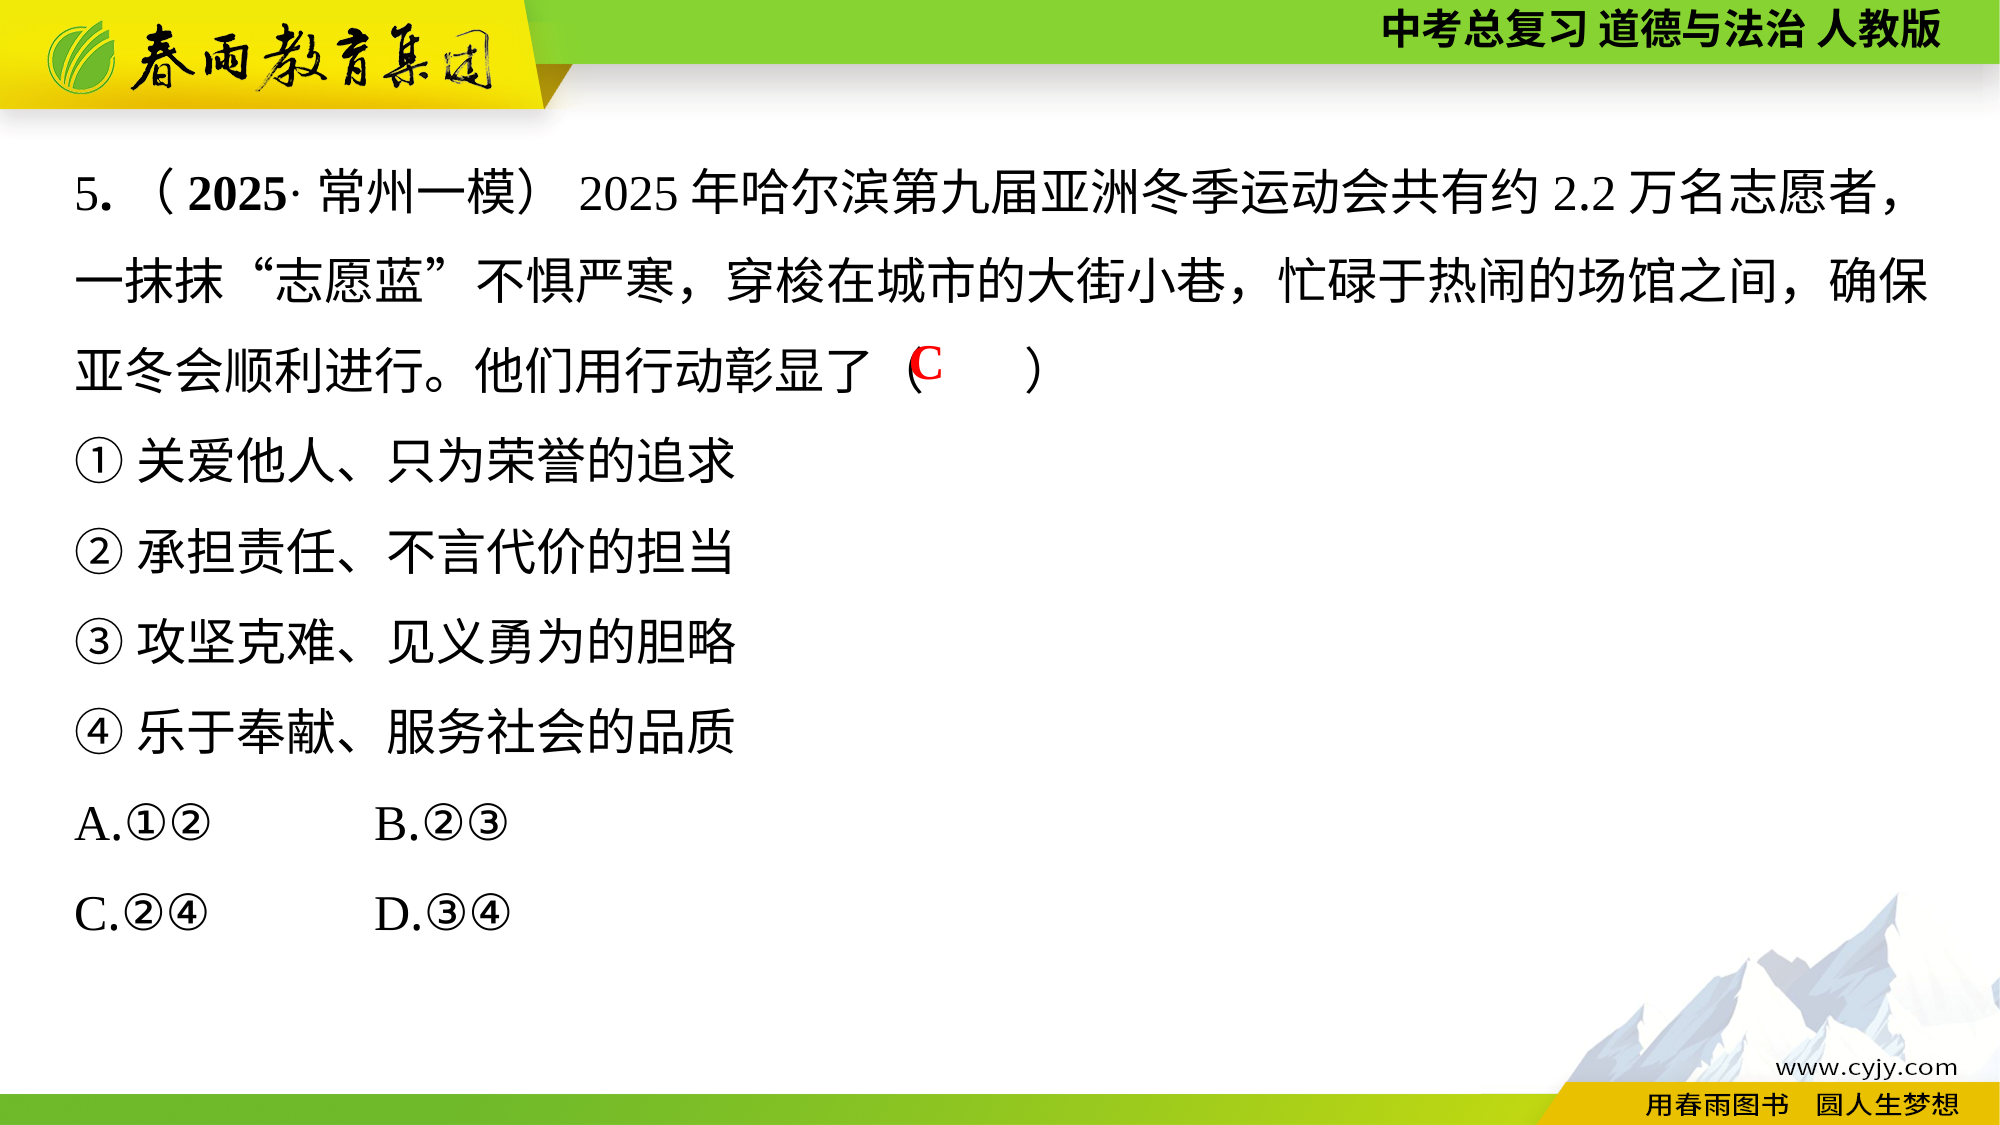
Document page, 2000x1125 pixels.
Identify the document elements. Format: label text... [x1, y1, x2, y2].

list 5.（2025·常州一模）2025年哈尔滨第九届亚洲冬季运动会共有约2.2万名志愿者，一抹抹“志愿蓝”不惧严寒，穿梭在城市的大街小巷，忙碌于热闹的场馆之间，确保亚冬会顺利进行。他们用行动彰显了（ ） ①关爱他人、只为荣誉的追求 ②承担责任、不言代价的担当 ③攻坚克难、见义勇为的胆略 ④乐于奉献、服务社会的品质 A.①② B.②③ C.②④ D.③④ [59, 122, 1944, 944]
picture [0, 0, 2000, 1125]
text_box C [894, 321, 960, 397]
